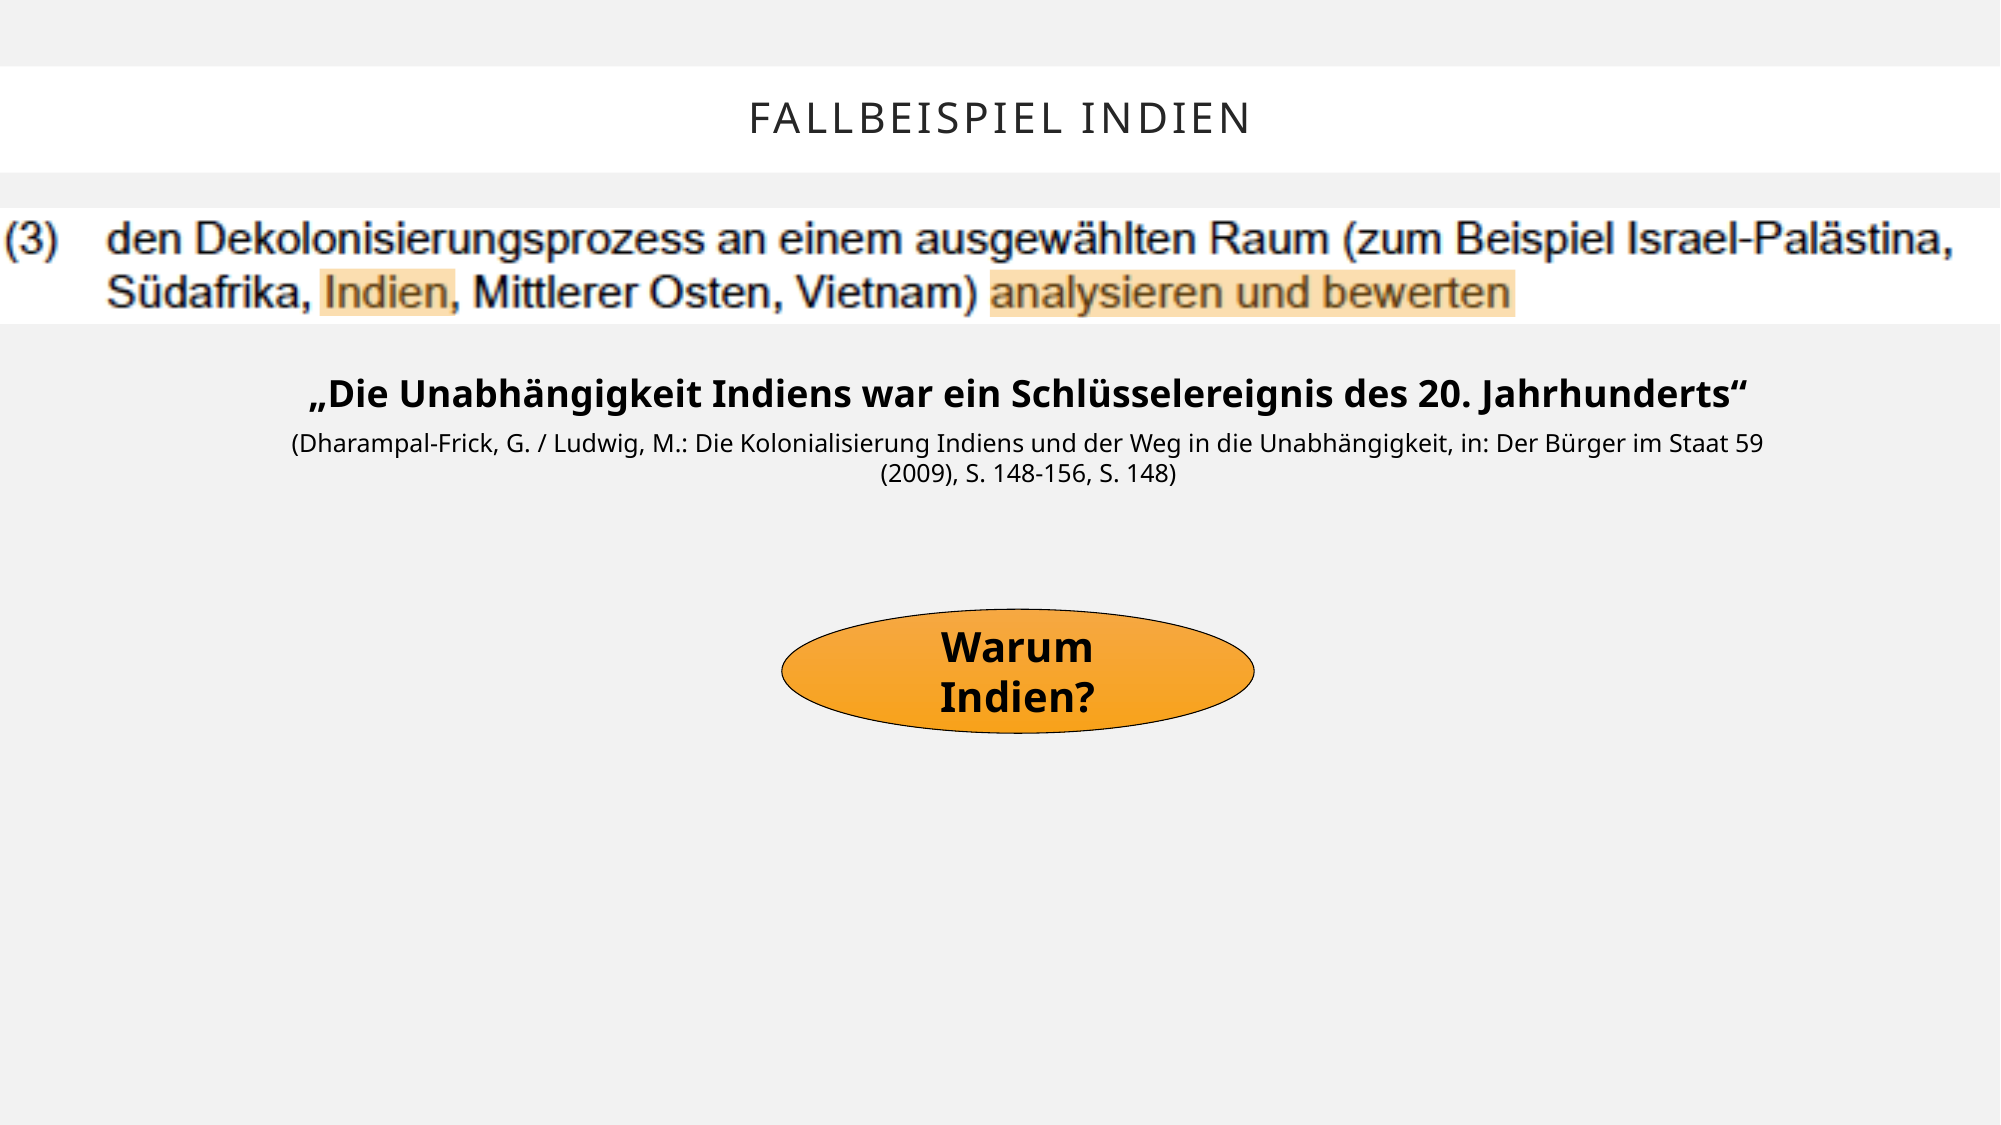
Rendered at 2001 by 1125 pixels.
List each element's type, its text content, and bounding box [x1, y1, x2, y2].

text_box „Die Unabhängigkeit Indiens war ein Schlüsselereignis des 20. Jahrhunderts“ (Dharampal-Frick, G. / Ludwig, M.: Die Kolonialisierung Indiens und der Weg in die Unabhängigkeit, in: Der Bürger im Staat 59 (2009), S. 148-156, S. 148) [246, 362, 1811, 495]
text_box Warum Indien? [781, 608, 1255, 734]
title Fallbeispiel Indien [0, 64, 2000, 175]
picture [0, 208, 2001, 324]
